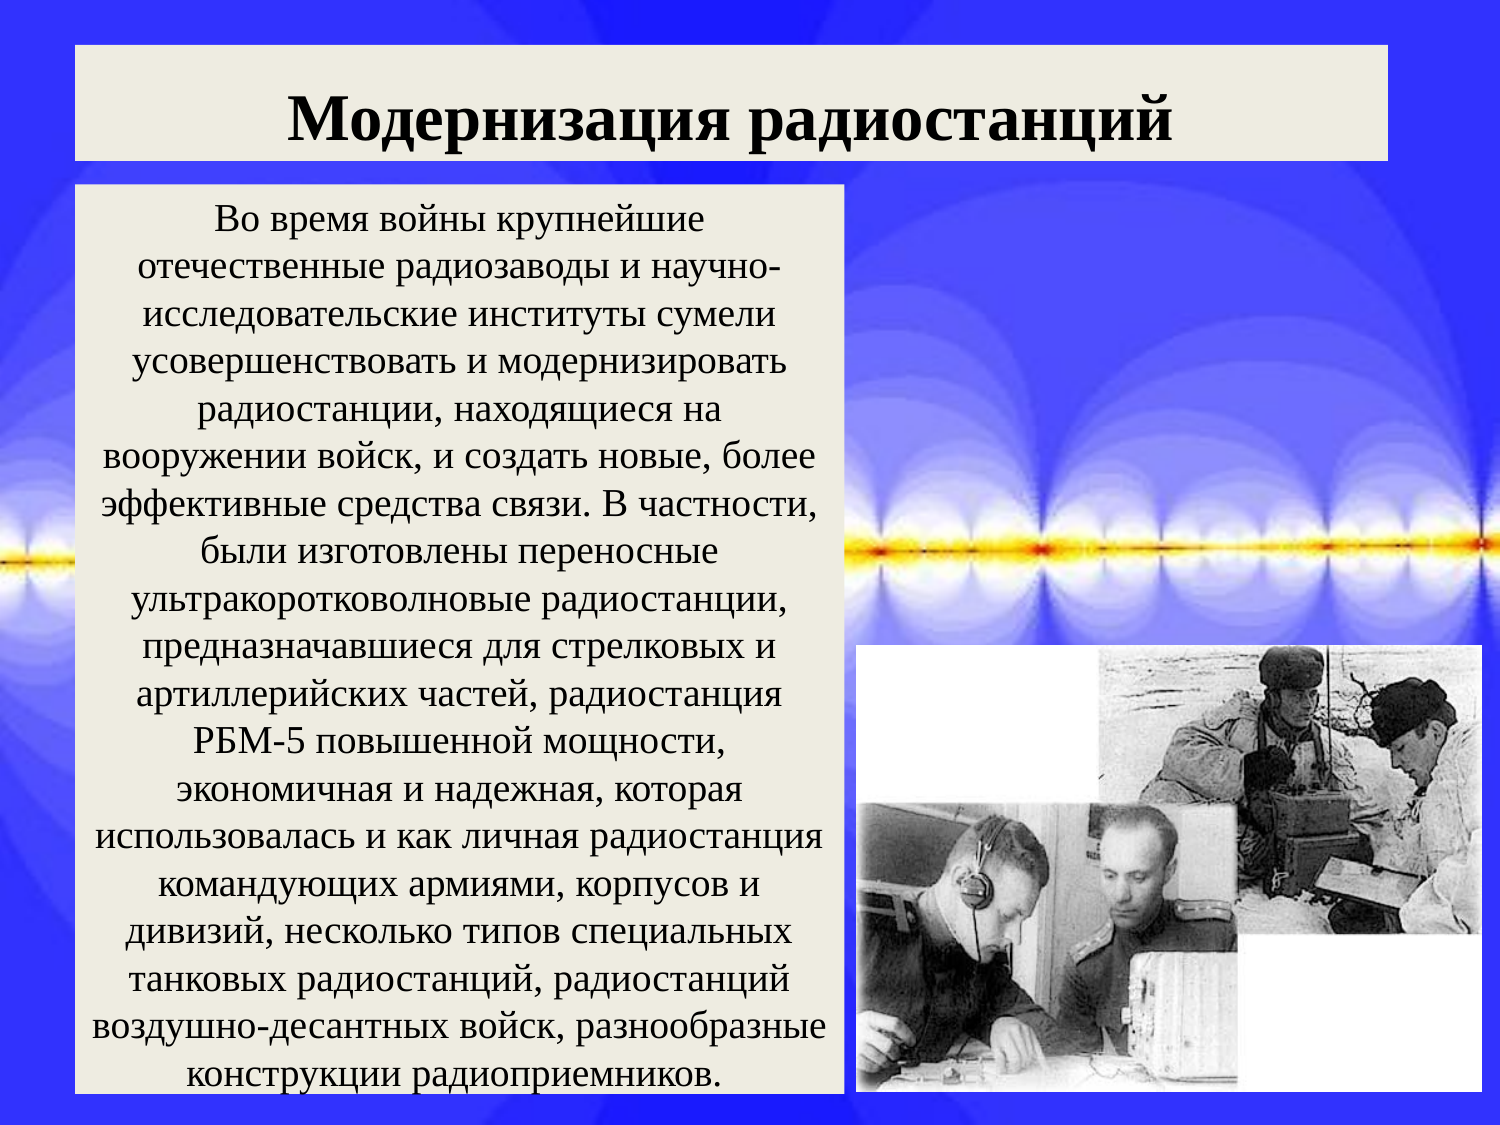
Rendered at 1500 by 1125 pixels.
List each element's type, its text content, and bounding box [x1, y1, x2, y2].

picture [0, 0, 1500, 1125]
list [856, 644, 1482, 1092]
list Во время войны крупнейшие отечественные радиозаводы и научно-исследовательские институты сумели усовершенствовать и модернизировать радиостанции, находящиеся на вооружении войск, и создать новые, более эффективные средства связи. В частности, были изготовлены переносные ультракоротковолновые радиостанции, предназначавшиеся для стрелковых и артиллерийских частей, радиостанция РБМ-5 повышенной мощности, экономичная и надежная, которая использовалась и как личная радиостанция командующих армиями, корпусов и дивизий, несколько типов специальных танковых радиостанций, радиостанций воздушно-десантных войск, разнообразные конструкции радиоприемников. [75, 184, 845, 1094]
title Модернизация радиостанций [75, 44, 1388, 161]
